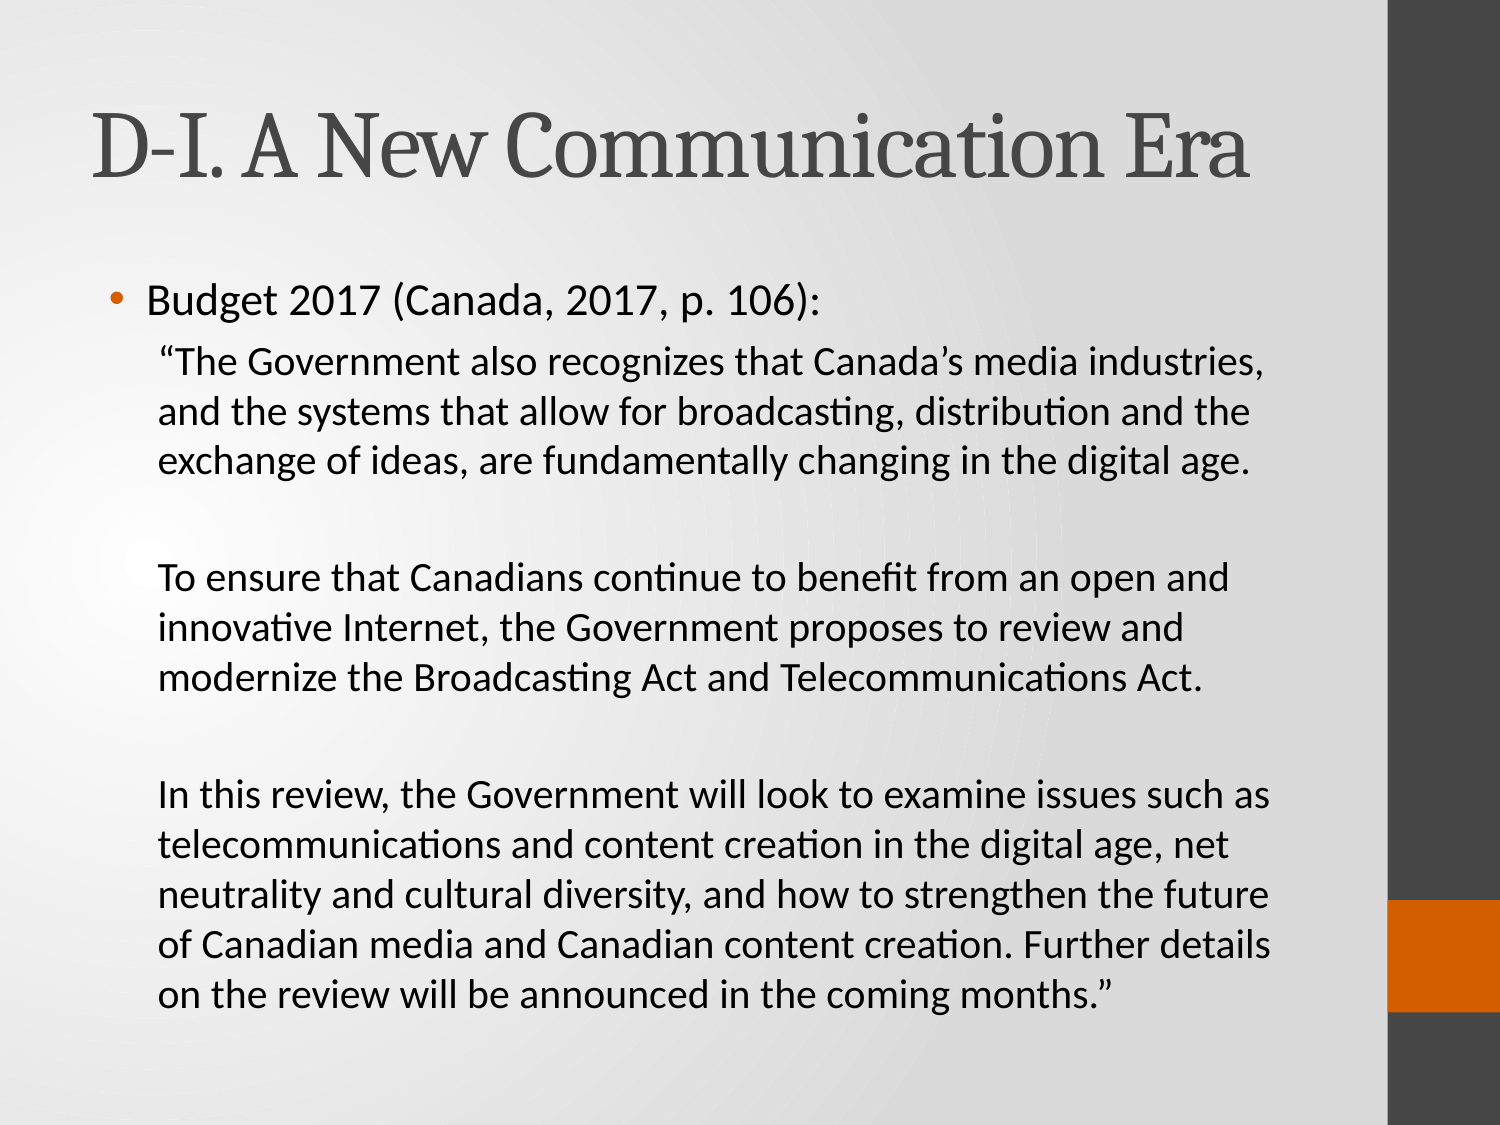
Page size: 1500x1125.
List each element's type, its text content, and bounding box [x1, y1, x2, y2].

list Budget 2017 (Canada, 2017, p. 106): “The Government also recognizes that Canada’s media industries, and the systems that allow for broadcasting, distribution and the exchange of ideas, are fundamentally changing in the digital age. To ensure that Canadians continue to benefit from an open and innovative Internet, the Government proposes to review and modernize the Broadcasting Act and Telecommunications Act. In this review, the Government will look to examine issues such as telecommunications and content creation in the digital age, net neutrality and cultural diversity, and how to strengthen the future of Canadian media and Canadian content creation. Further details on the review will be announced in the coming months.” [75, 262, 1325, 1050]
title D-I. A New Communication Era [75, 45, 1325, 233]
